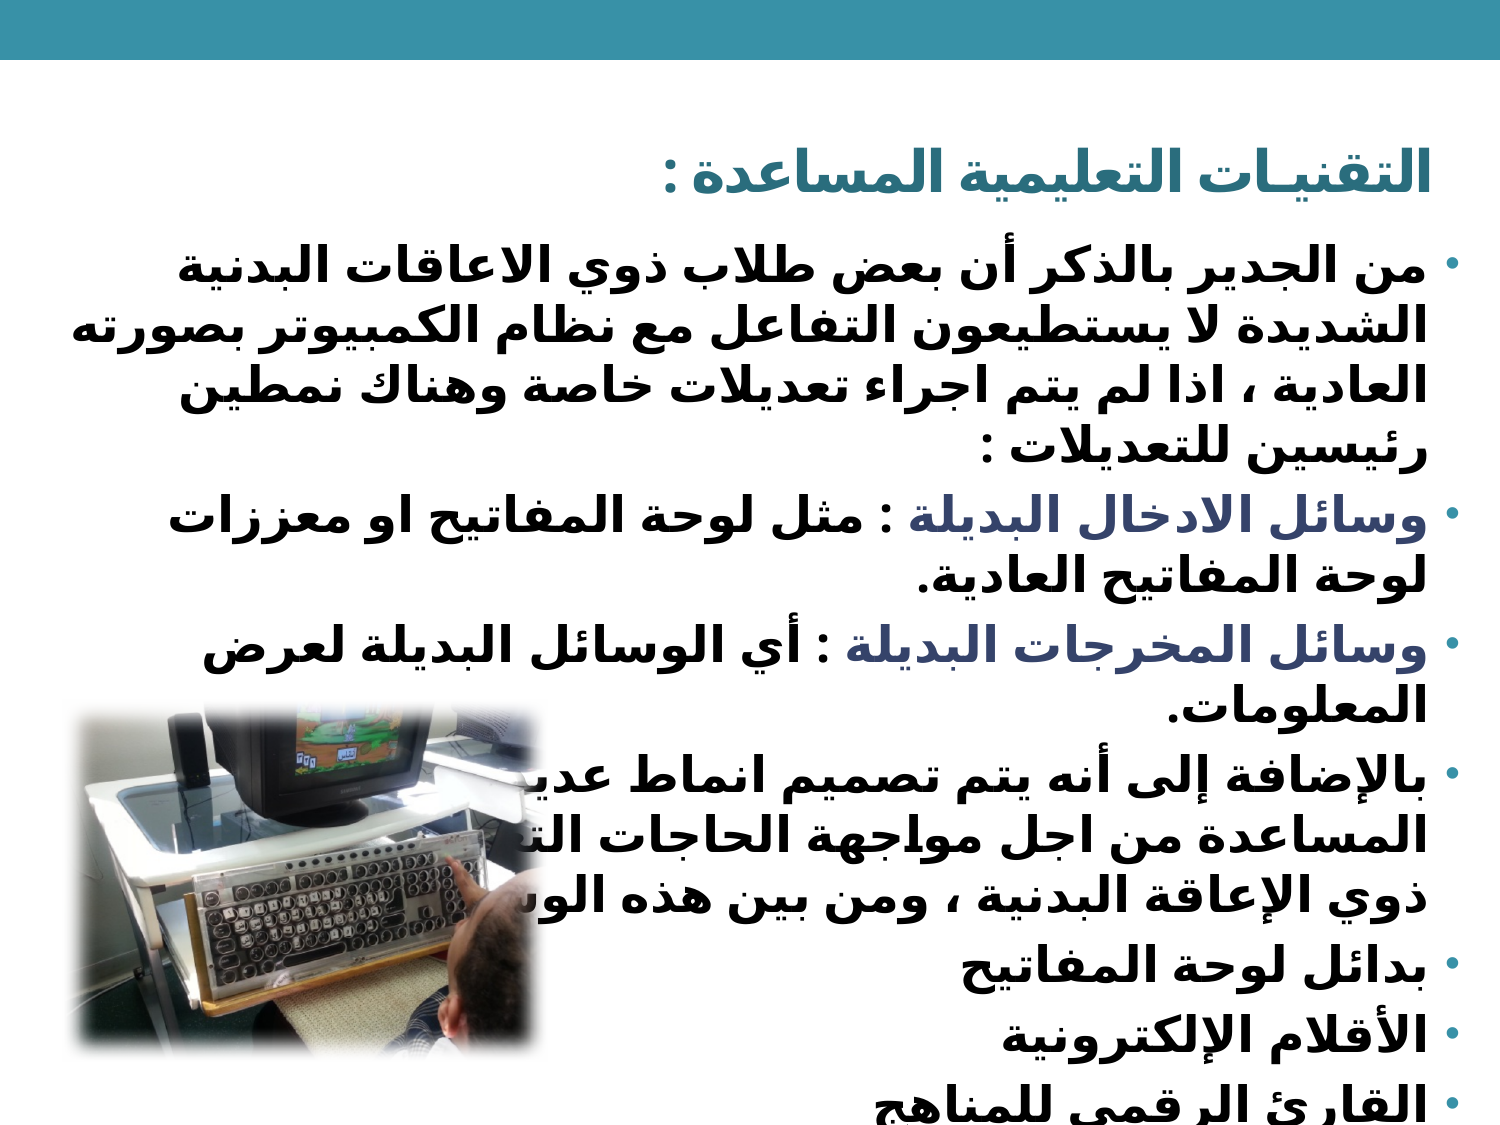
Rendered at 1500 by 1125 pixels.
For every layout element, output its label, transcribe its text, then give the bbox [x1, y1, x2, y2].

picture [62, 699, 548, 1062]
list من الجدير بالذكر أن بعض طلاب ذوي الاعاقات البدنية الشديدة لا يستطيعون التفاعل مع نظام الكمبيوتر بصورته العادية ، اذا لم يتم اجراء تعديلات خاصة وهناك نمطين رئيسين للتعديلات : وسائل الادخال البديلة : مثل لوحة المفاتيح او معززات لوحة المفاتيح العادية. وسائل المخرجات البديلة : أي الوسائل البديلة لعرض المعلومات. بالإضافة إلى أنه يتم تصميم انماط عديدة أخرى للوسائل المساعدة من اجل مواجهة الحاجات التعليمية للمتعلمين ذوي الإعاقة البدنية ، ومن بين هذه الوسائل : بدائل لوحة المفاتيح الأقلام الإلكترونية القارئ الرقمي للمناهج تكنولوجيا الواقع الافتراضي خوذة التحكم بالكمبيوتر [37, 224, 1475, 1038]
title التقنيـات التعليمية المساعدة : [99, 87, 1450, 224]
